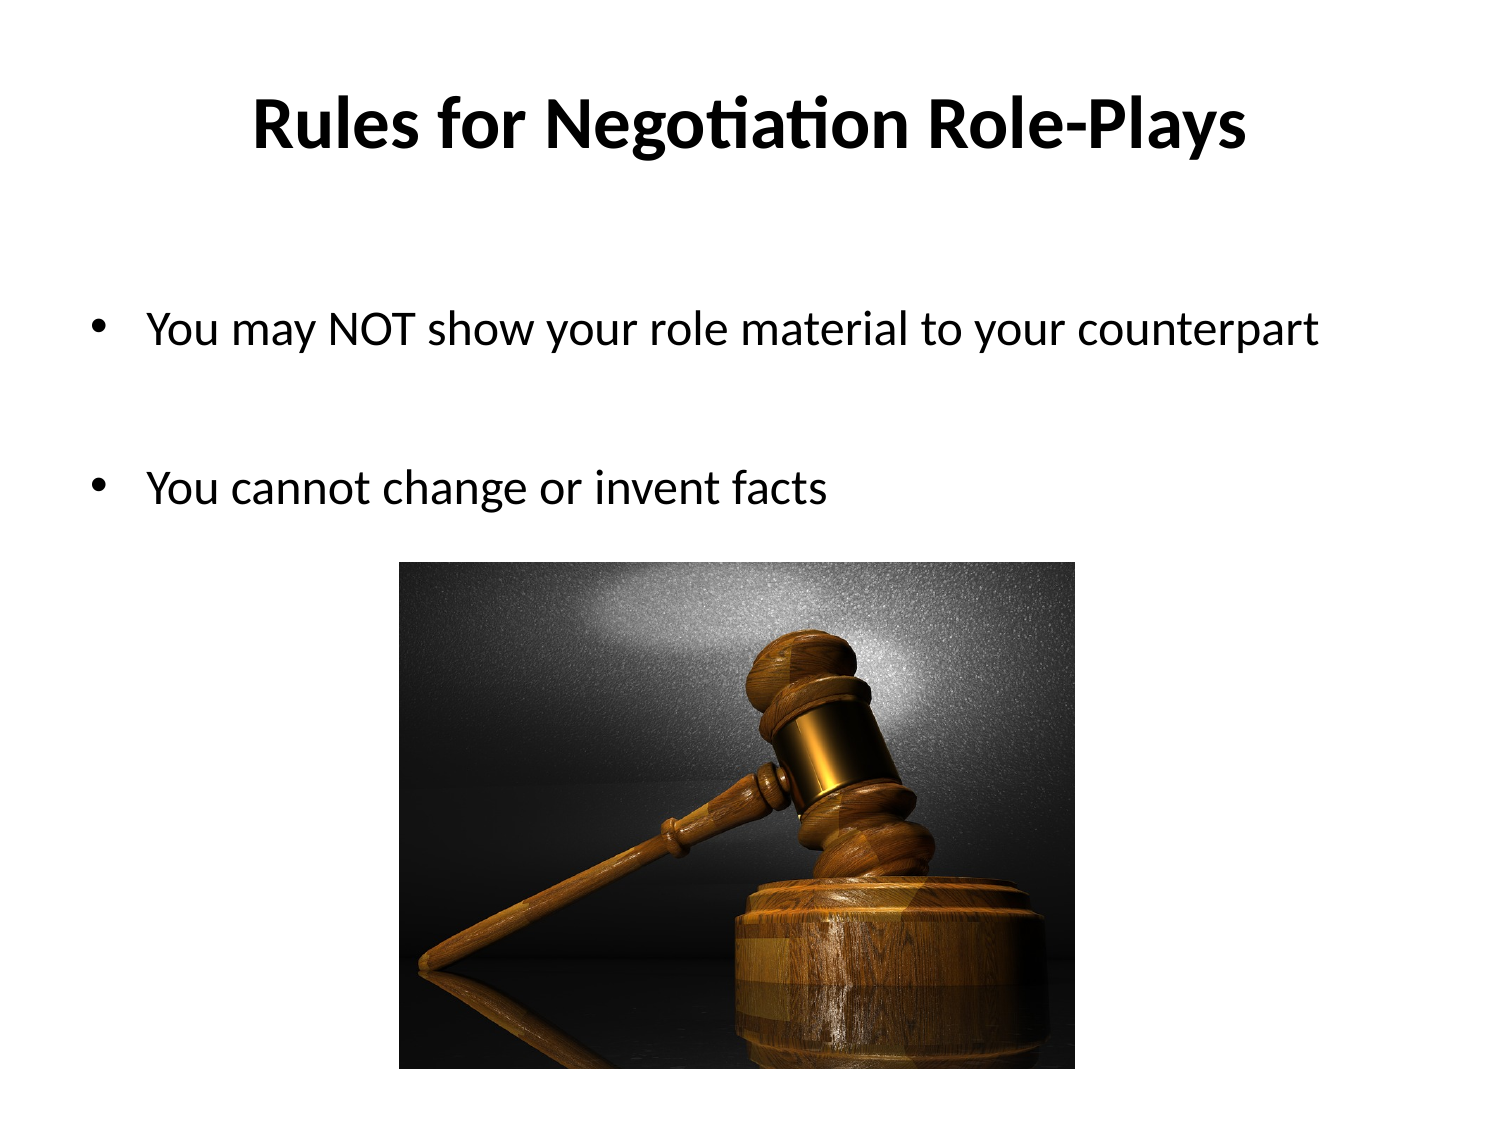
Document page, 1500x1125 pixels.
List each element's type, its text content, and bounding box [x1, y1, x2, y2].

list You may NOT show your role material to your counterpart You cannot change or invent facts [75, 287, 1425, 1030]
title Rules for Negotiation Role-Plays [75, 24, 1425, 213]
picture [399, 562, 1076, 1069]
